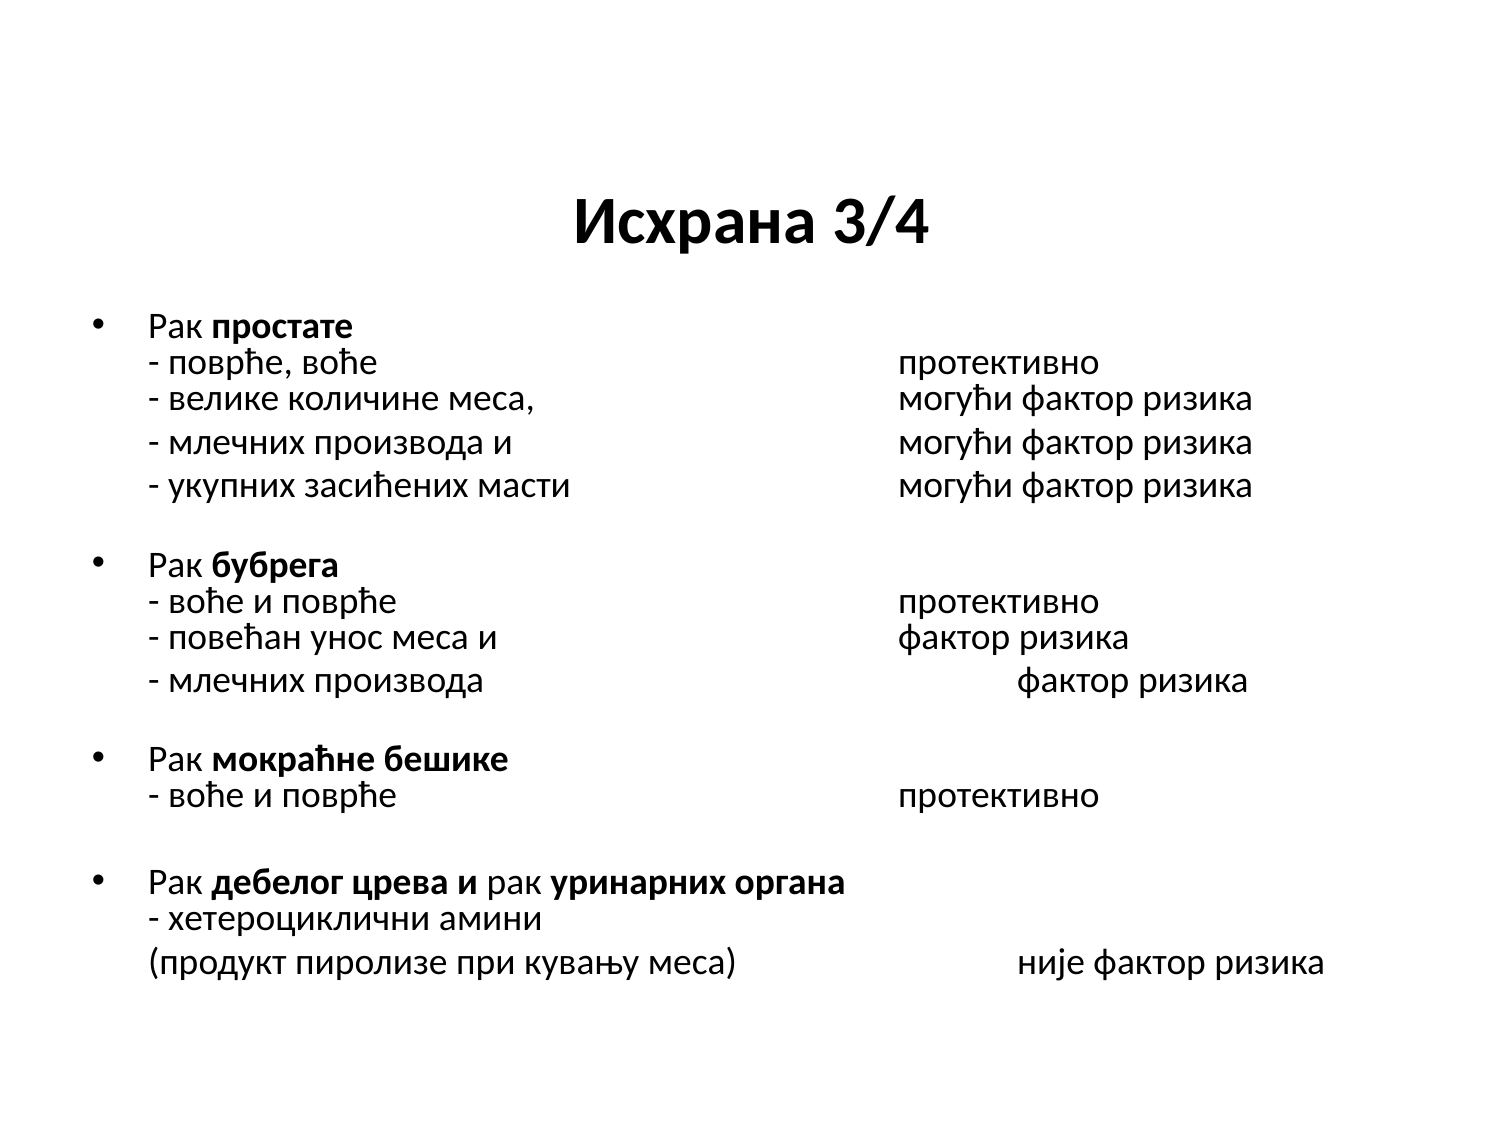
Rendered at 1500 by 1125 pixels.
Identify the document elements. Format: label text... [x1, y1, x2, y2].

title Исхрана 3/4 [76, 125, 1427, 266]
list Рак простате - поврће, воће протективно - велике количине меса, могући фактор ризика - млечних производа и могући фактор ризика - укупних засићених масти могући фактор ризика Рак бубрега - воће и поврће протективно - повећан унос меса и фактор ризика - млечних производа фактор ризика Рак мокраћне бешике - воће и поврће протективно Рак дебелог црева и рак уринарних органа - хетероциклични амини (продукт пиролизе при кувању меса) није фактор ризика [76, 302, 1427, 1045]
